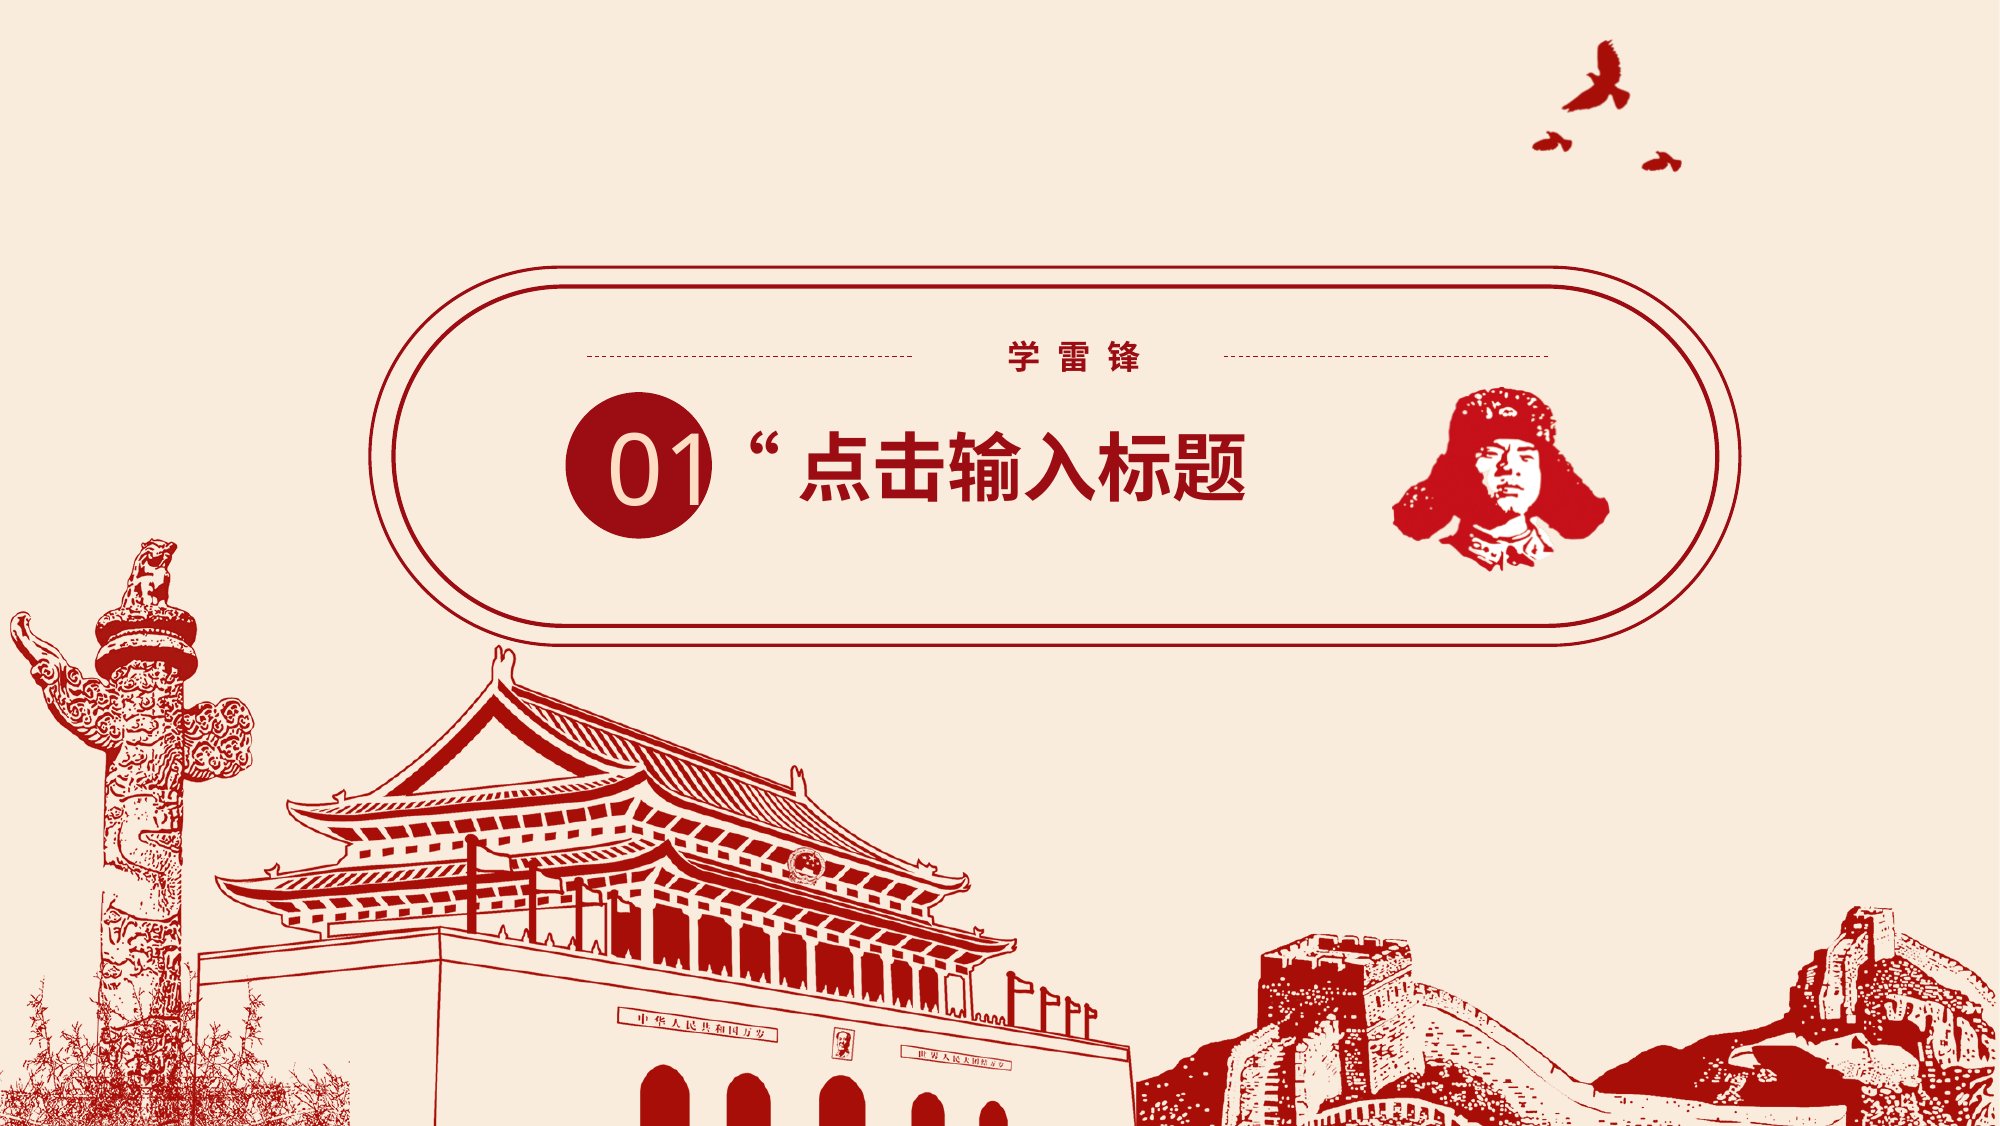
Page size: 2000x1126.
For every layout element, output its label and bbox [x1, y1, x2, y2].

picture [0, 0, 2000, 1126]
text_box [538, 380, 752, 551]
